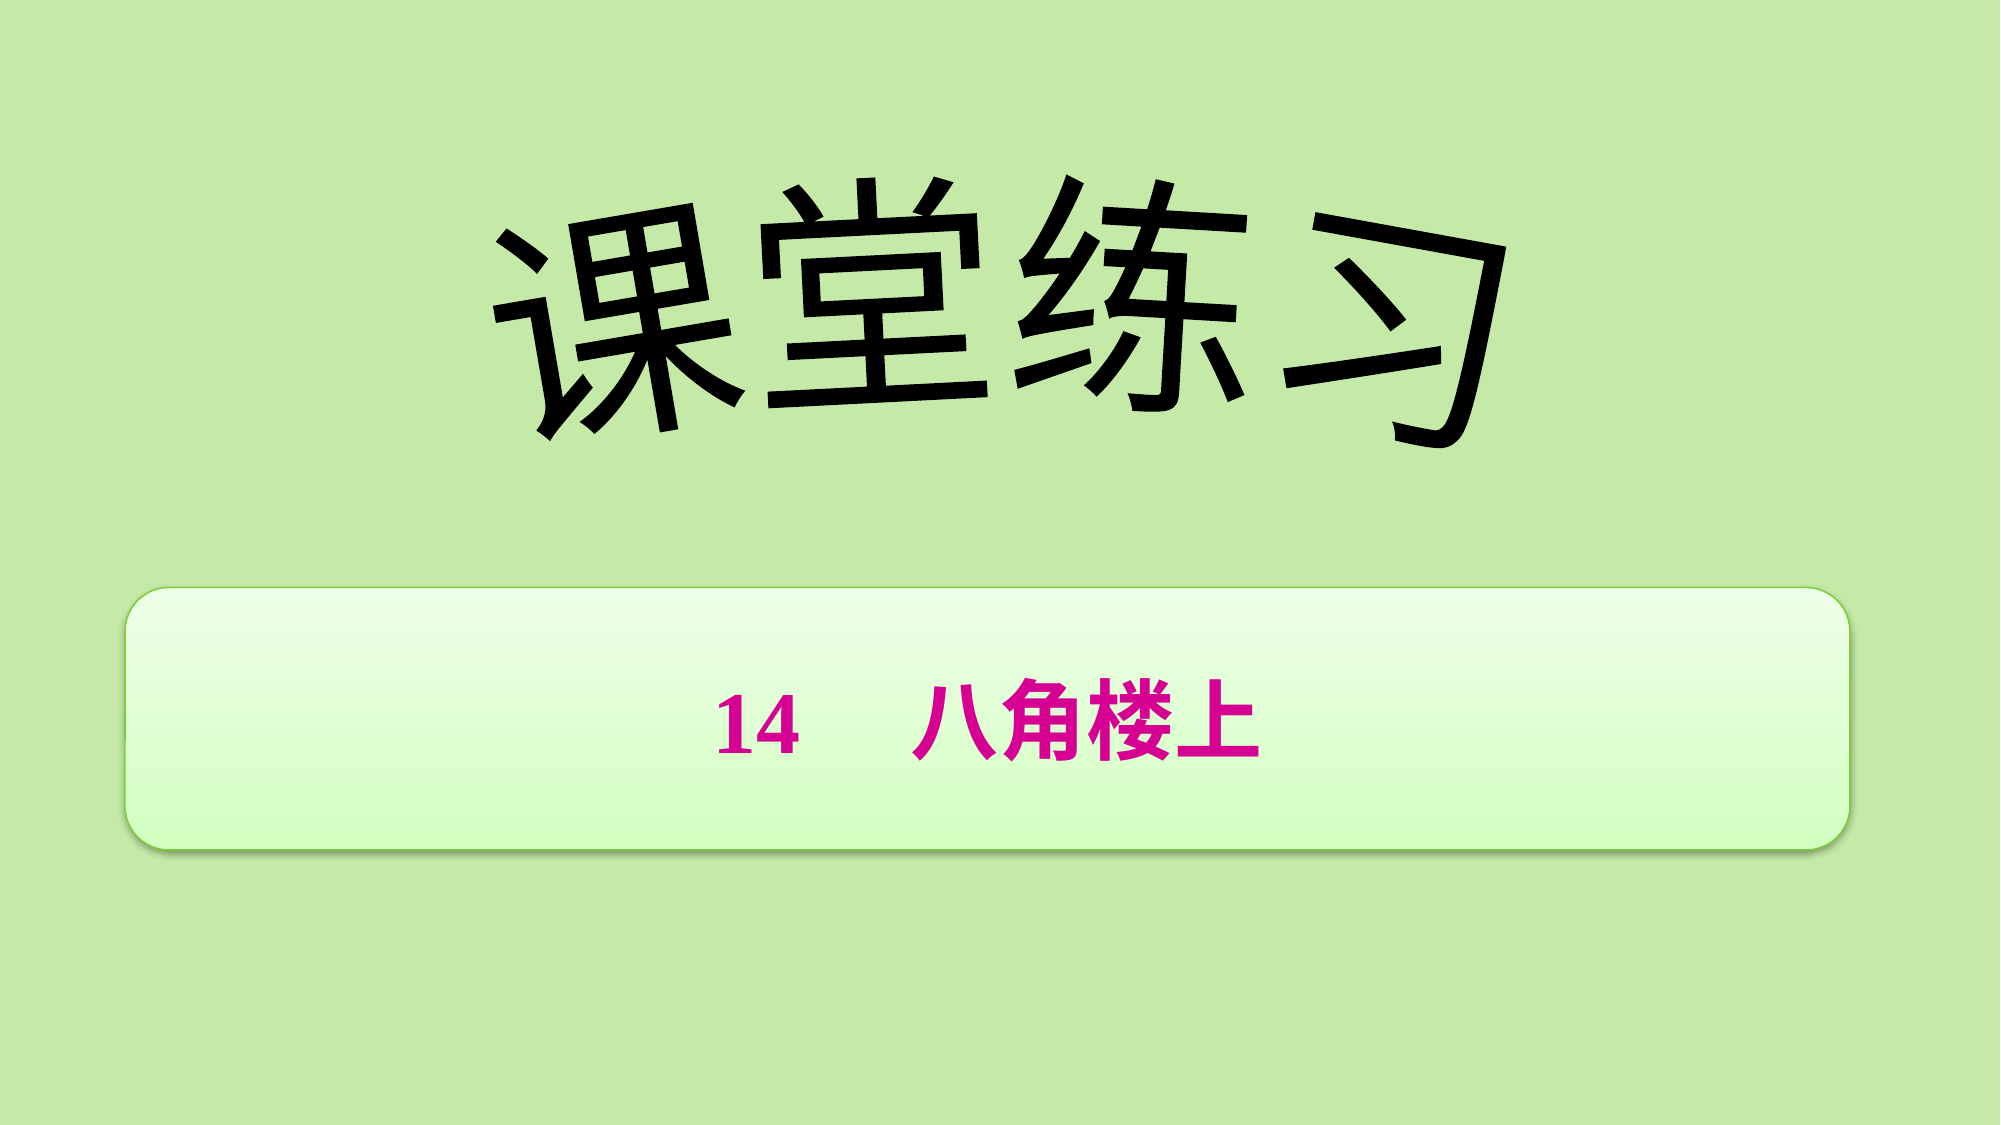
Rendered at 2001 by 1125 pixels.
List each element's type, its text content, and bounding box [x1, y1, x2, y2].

text_box 14 八角楼上 [124, 586, 1851, 851]
